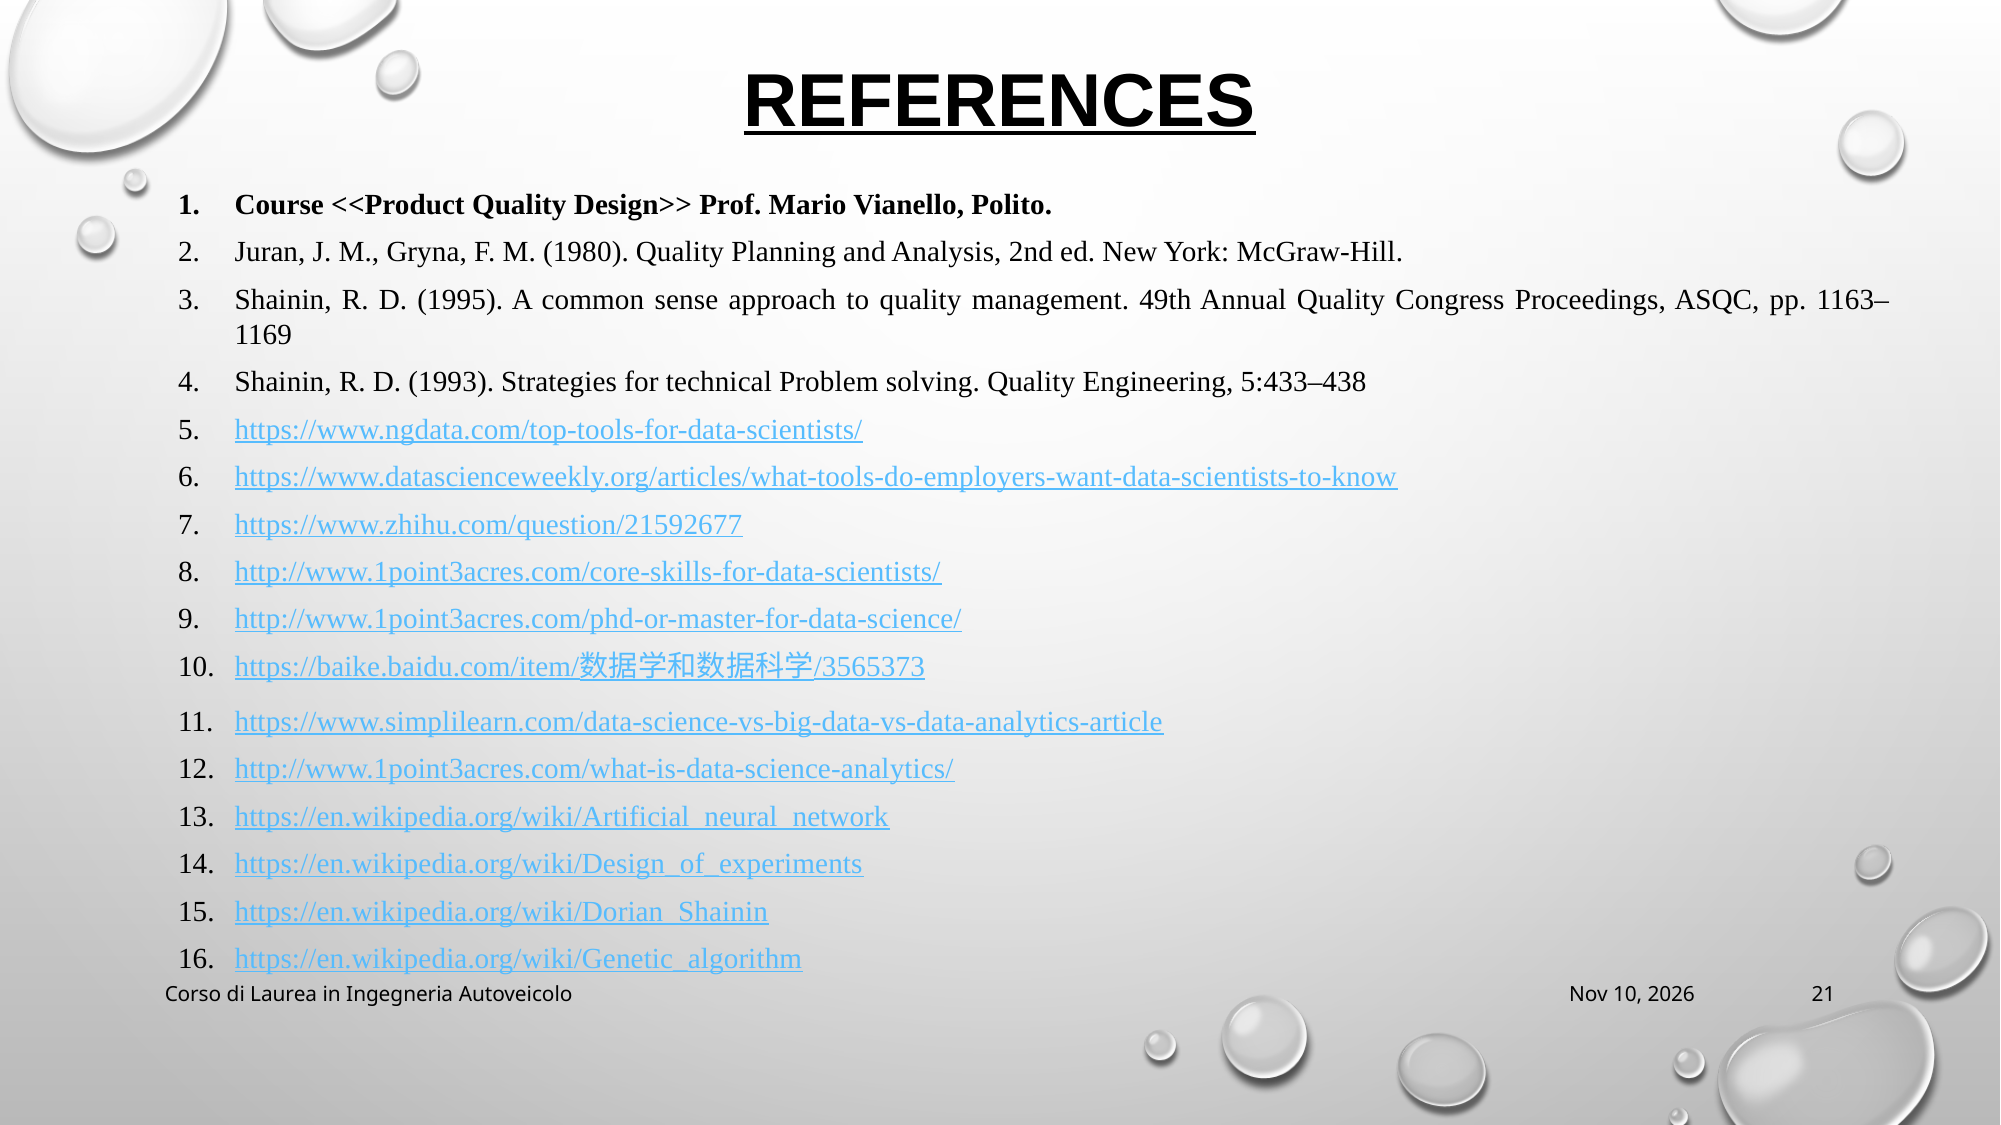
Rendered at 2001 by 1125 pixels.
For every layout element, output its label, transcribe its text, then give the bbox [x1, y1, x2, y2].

picture [0, 0, 2000, 1125]
text_box Course <<Product Quality Design>> Prof. Mario Vianello, Polito. Juran, J. M., Gryna, F. M. (1980). Quality Planning and Analysis, 2nd ed. New York: McGraw-Hill. Shainin, R. D. (1995). A common sense approach to quality management. 49th Annual Quality Congress Proceedings, ASQC, pp. 1163–1169 Shainin, R. D. (1993). Strategies for technical Problem solving. Quality Engineering, 5:433–438 https://www.ngdata.com/top-tools-for-data-scientists/ https://www.datascienceweekly.org/articles/what-tools-do-employers-want-data-scientists-to-know https://www.zhihu.com/question/21592677 http://www.1point3acres.com/core-skills-for-data-scientists/ http://www.1point3acres.com/phd-or-master-for-data-science/ https://baike.baidu.com/item/数据学和数据科学/3565373 https://www.simplilearn.com/data-science-vs-big-data-vs-data-analytics-article http://www.1point3acres.com/what-is-data-science-analytics/ https://en.wikipedia.org/wiki/Artificial_neural_network https://en.wikipedia.org/wiki/Design_of_experiments https://en.wikipedia.org/wiki/Dorian_Shainin https://en.wikipedia.org/wiki/Genetic_algorithm [163, 177, 1906, 983]
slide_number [1259, 983, 1710, 1025]
title references [149, 6, 1851, 198]
footer Corso di Laurea in Ingegneria Autoveicolo [149, 965, 1245, 1025]
slide_number 21 [1724, 983, 1851, 1025]
